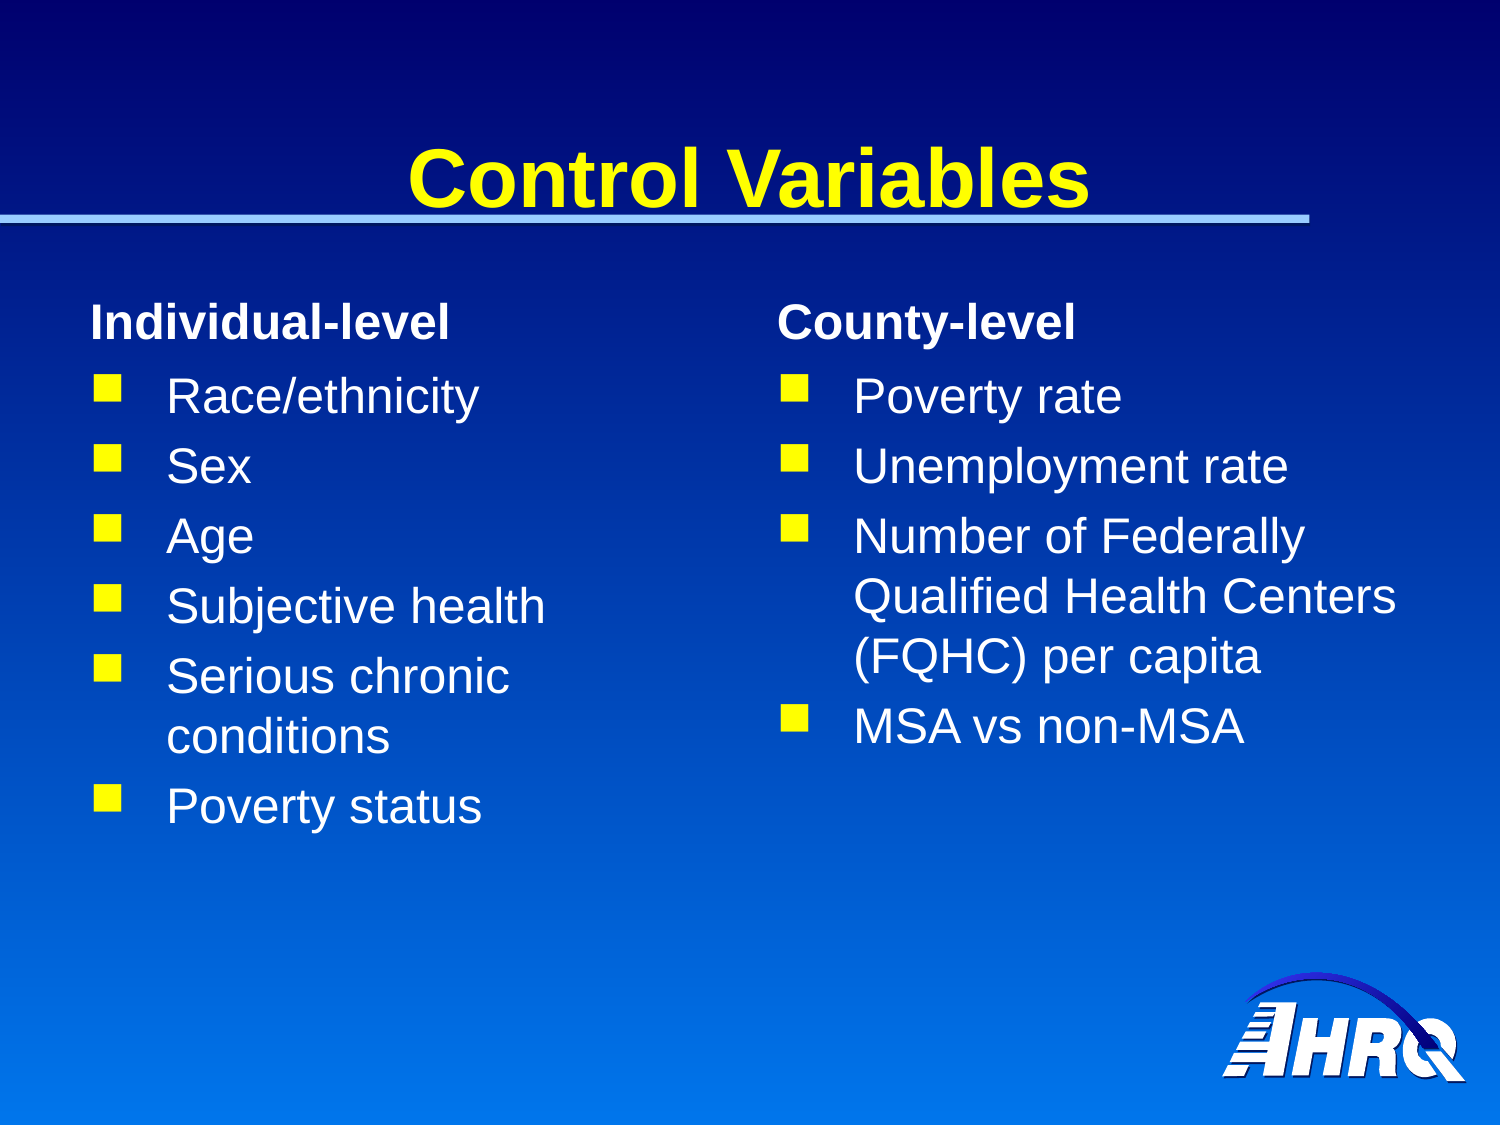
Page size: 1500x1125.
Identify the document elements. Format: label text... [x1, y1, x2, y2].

title Control Variables [74, 44, 1426, 234]
list Individual-level [74, 251, 739, 356]
list County-level [761, 251, 1426, 356]
list Race/ethnicity Sex Age Subjective health Serious chronic conditions Poverty status [74, 356, 739, 1006]
list Poverty rate Unemployment rate Number of Federally Qualified Health Centers (FQHC) per capita MSA vs non-MSA [761, 356, 1426, 1006]
